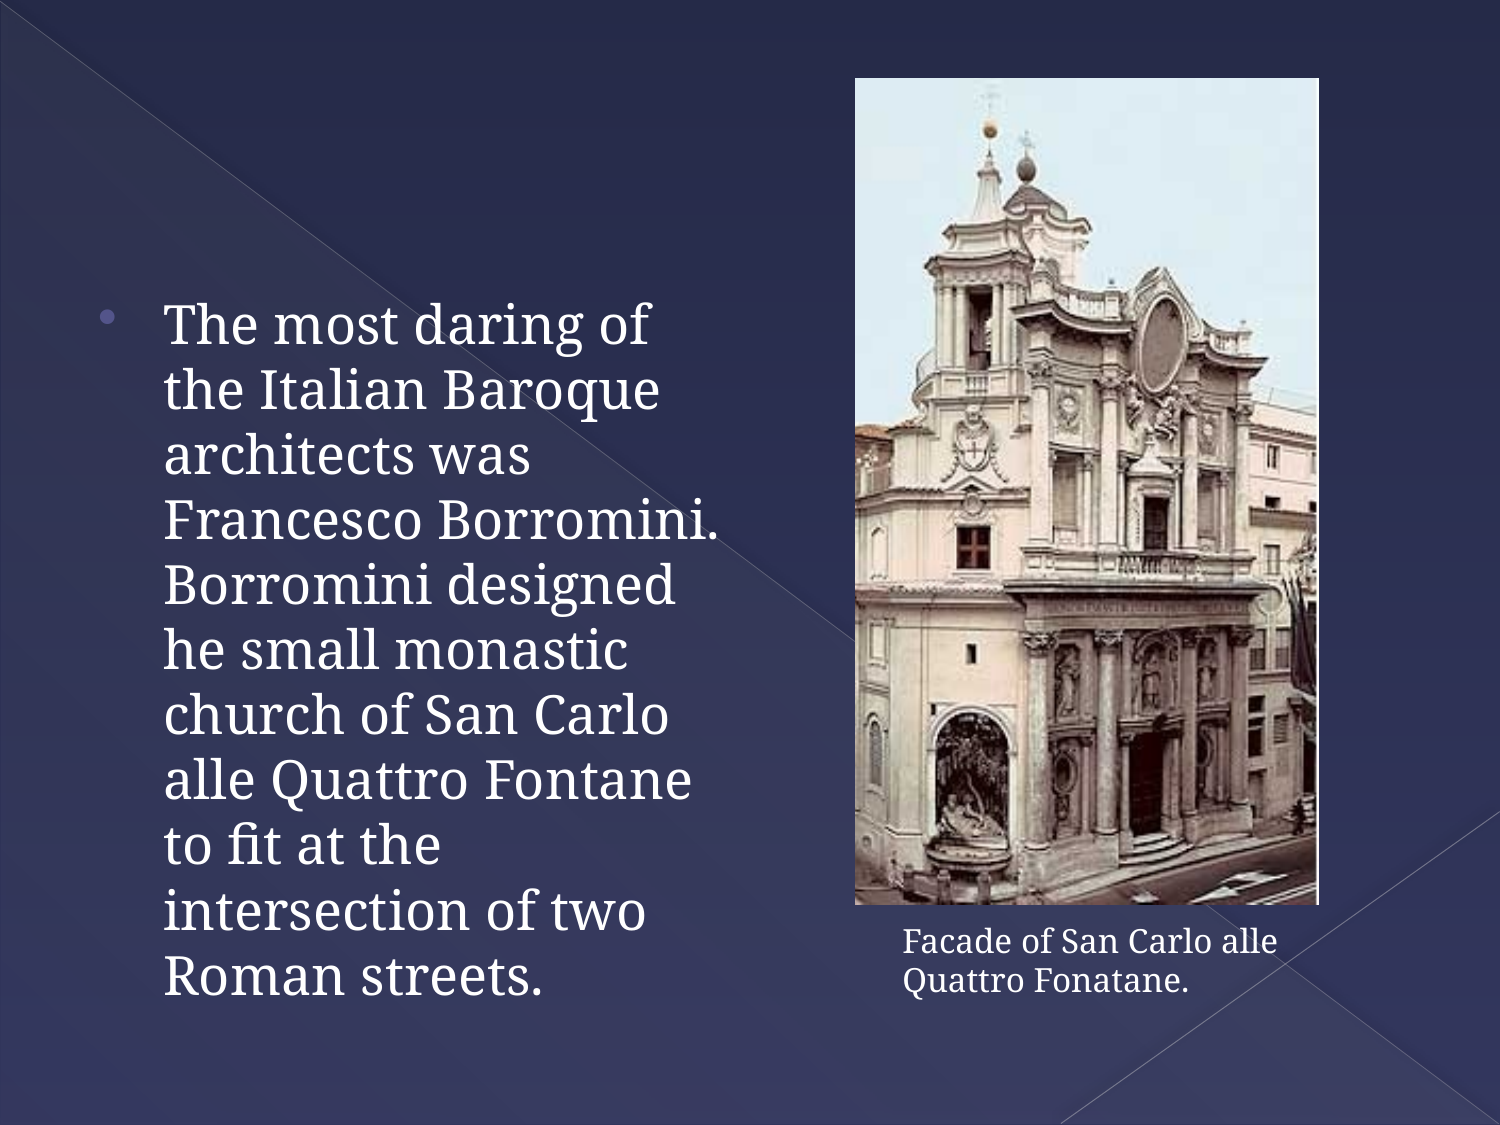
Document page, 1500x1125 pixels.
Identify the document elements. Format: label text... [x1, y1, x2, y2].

list The most daring of the Italian Baroque architects was Francesco Borromini. Borromini designed he small monastic church of San Carlo alle Quattro Fontane to fit at the intersection of two Roman streets. [75, 282, 738, 1025]
list Facade of San Carlo alle Quattro Fonatane. [887, 912, 1313, 1043]
picture [855, 78, 1319, 906]
